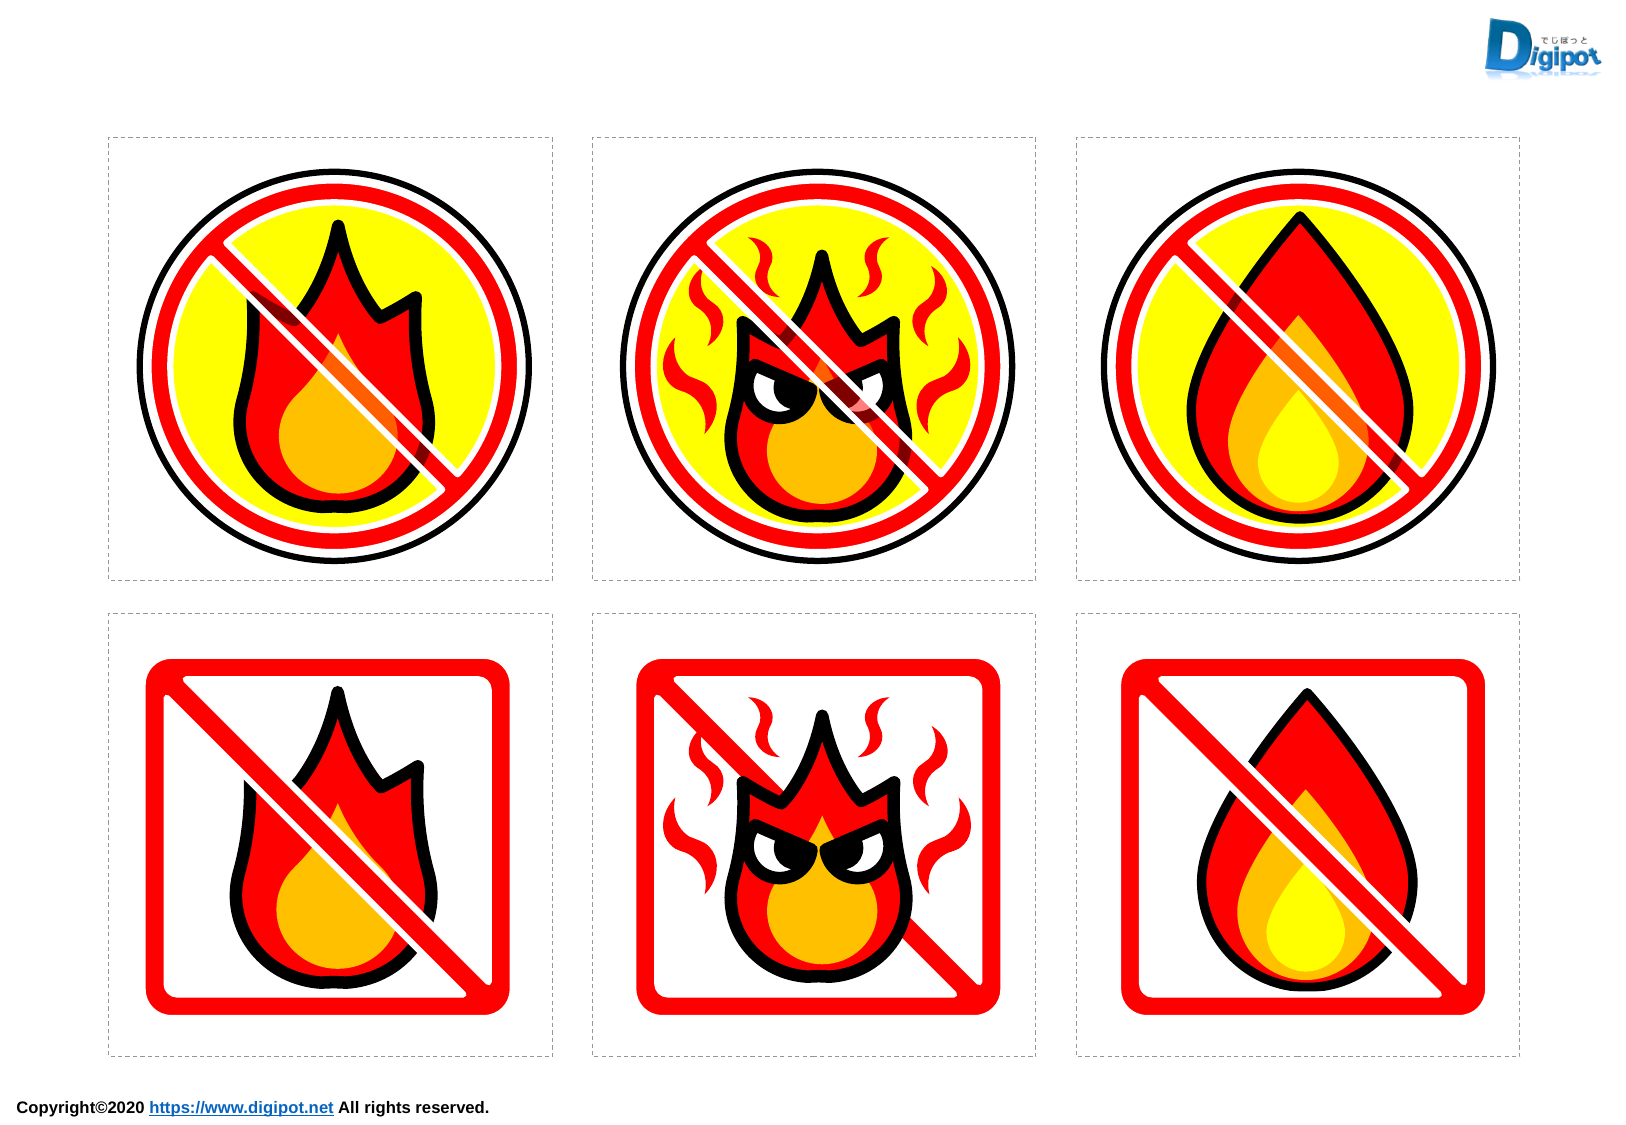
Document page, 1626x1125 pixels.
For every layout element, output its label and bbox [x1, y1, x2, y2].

picture [1485, 18, 1602, 82]
text_box [633, 655, 1004, 1019]
text_box [622, 171, 1013, 561]
text_box [142, 655, 513, 1019]
text_box [1103, 171, 1494, 561]
text_box [139, 171, 529, 561]
text_box [1118, 655, 1489, 1019]
